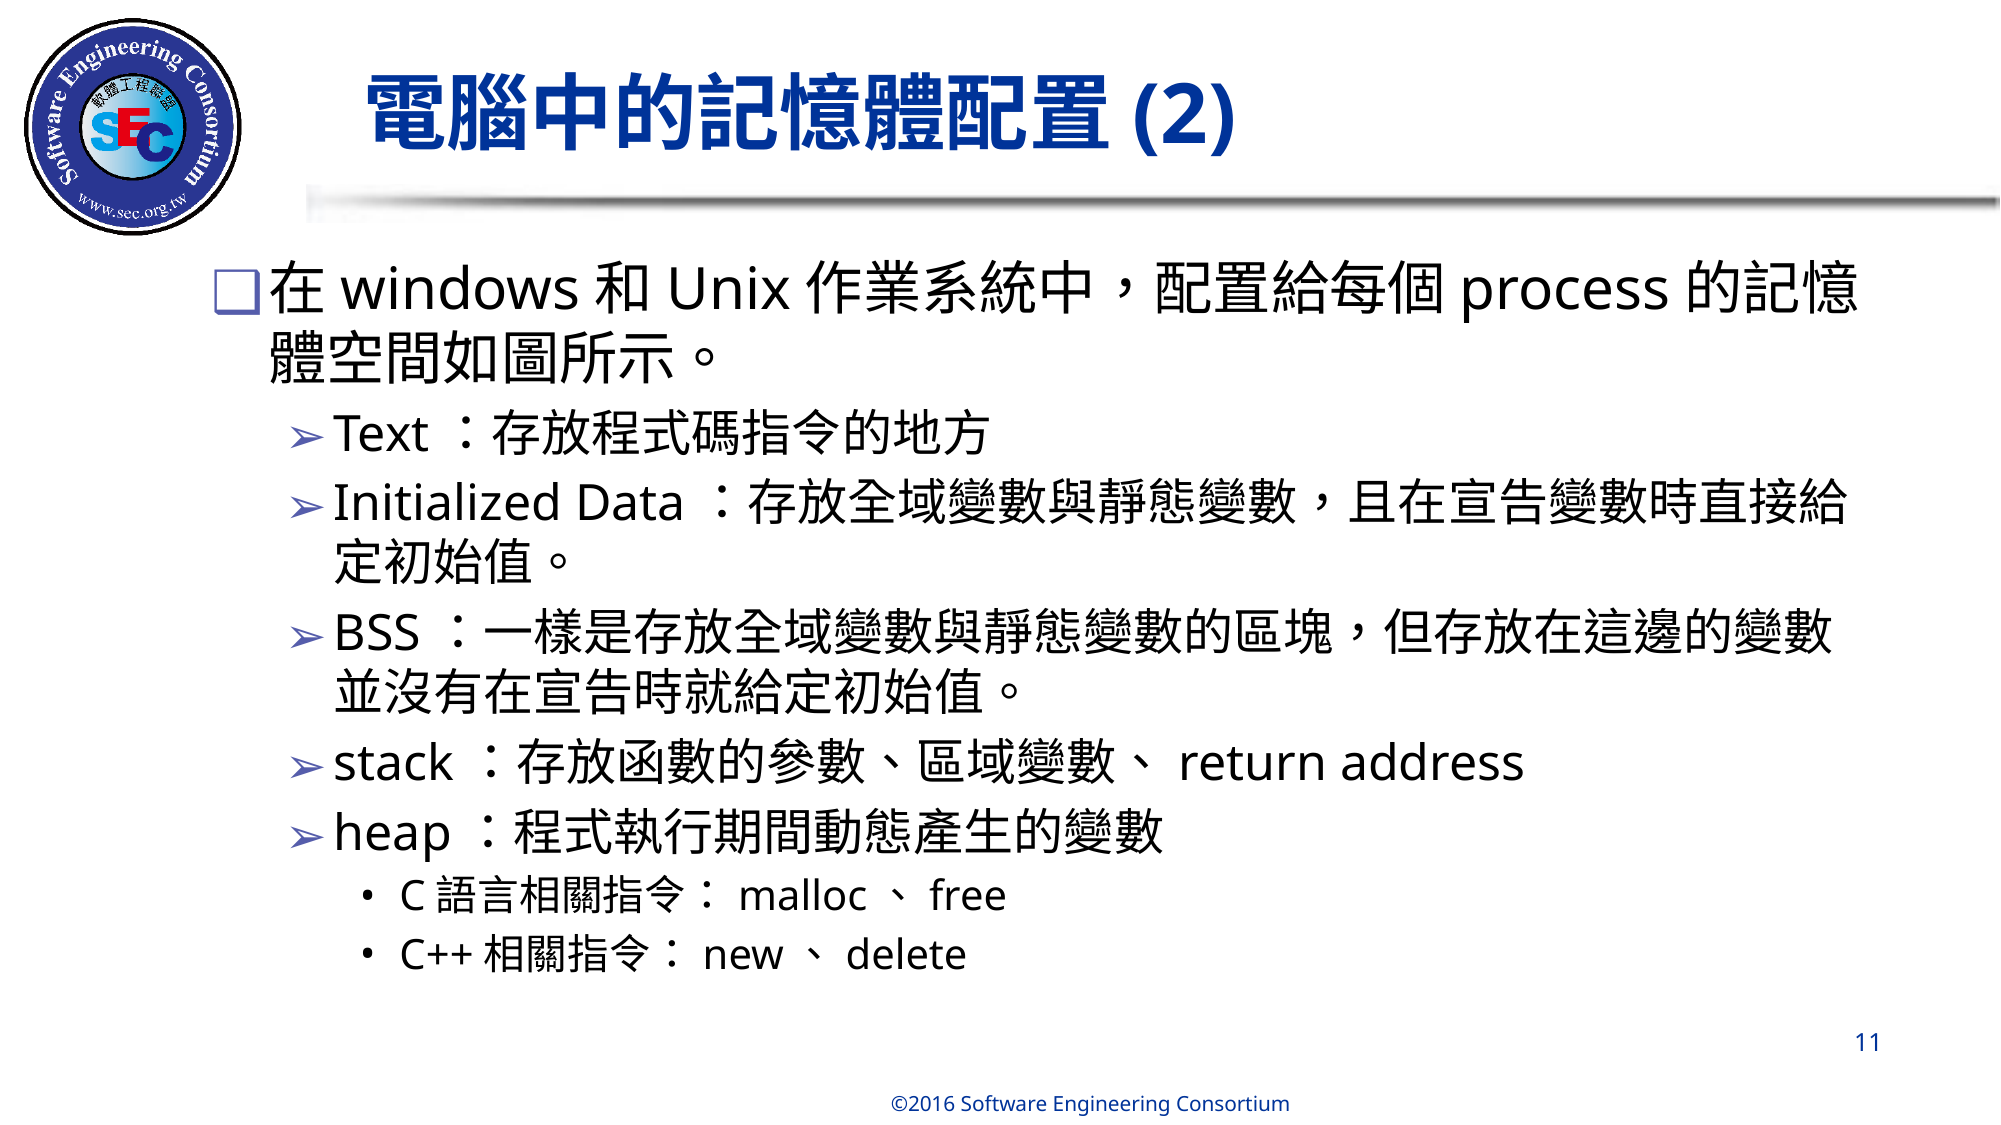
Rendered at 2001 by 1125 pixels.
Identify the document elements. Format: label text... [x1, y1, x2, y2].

list 在windows和Unix作業系統中，配置給每個process的記憶體空間如圖所示。 Text：存放程式碼指令的地方 Initialized Data：存放全域變數與靜態變數，且在宣告變數時直接給定初始值。 BSS：一樣是存放全域變數與靜態變數的區塊，但存放在這邊的變數並沒有在宣告時就給定初始值。 stack：存放函數的參數、區域變數、return address heap：程式執行期間動態產生的變數 C語言相關指令：malloc、free C++相關指令：new、delete [196, 243, 1898, 1000]
slide_number ‹#› [1481, 1019, 1898, 1094]
picture [0, 0, 265, 259]
picture [306, 184, 2000, 223]
title 電腦中的記憶體配置(2) [348, 42, 2000, 179]
